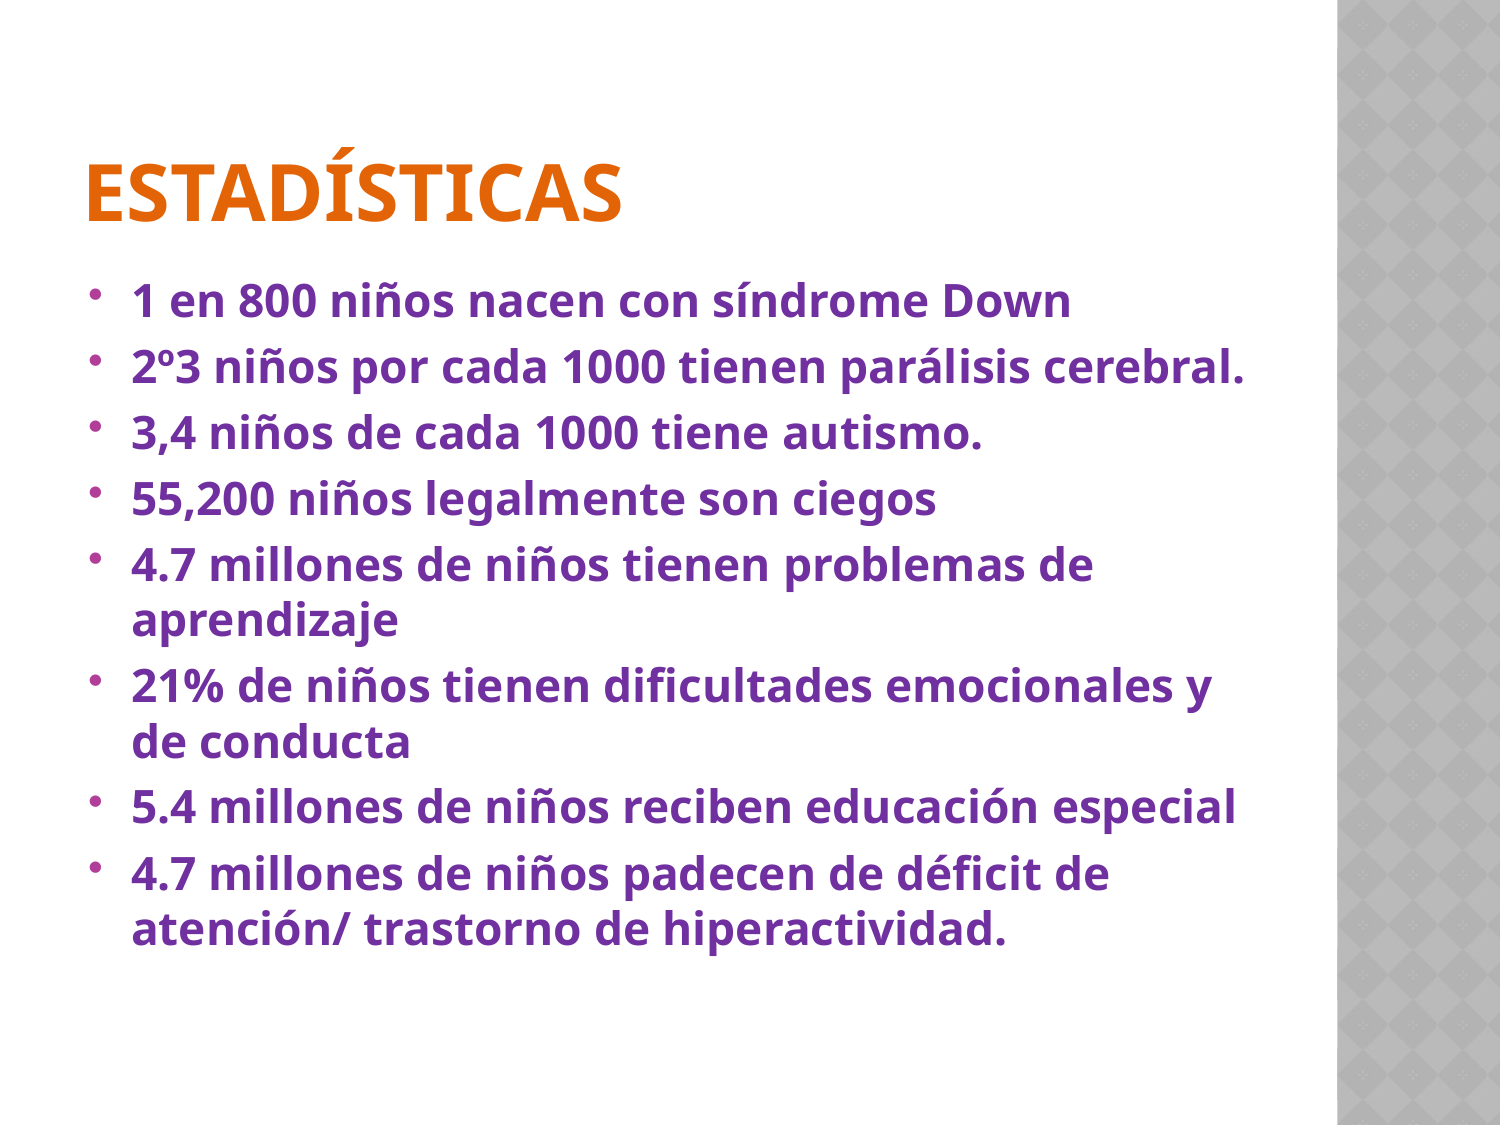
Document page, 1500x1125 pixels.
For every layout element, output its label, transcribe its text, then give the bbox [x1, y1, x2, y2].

title Estadísticas [75, 50, 1263, 238]
list 1 en 800 niños nacen con síndrome Down 2º3 niños por cada 1000 tienen parálisis cerebral. 3,4 niños de cada 1000 tiene autismo. 55,200 niños legalmente son ciegos 4.7 millones de niños tienen problemas de aprendizaje 21% de niños tienen dificultades emocionales y de conducta 5.4 millones de niños reciben educación especial 4.7 millones de niños padecen de déficit de atención/ trastorno de hiperactividad. [75, 264, 1263, 1059]
